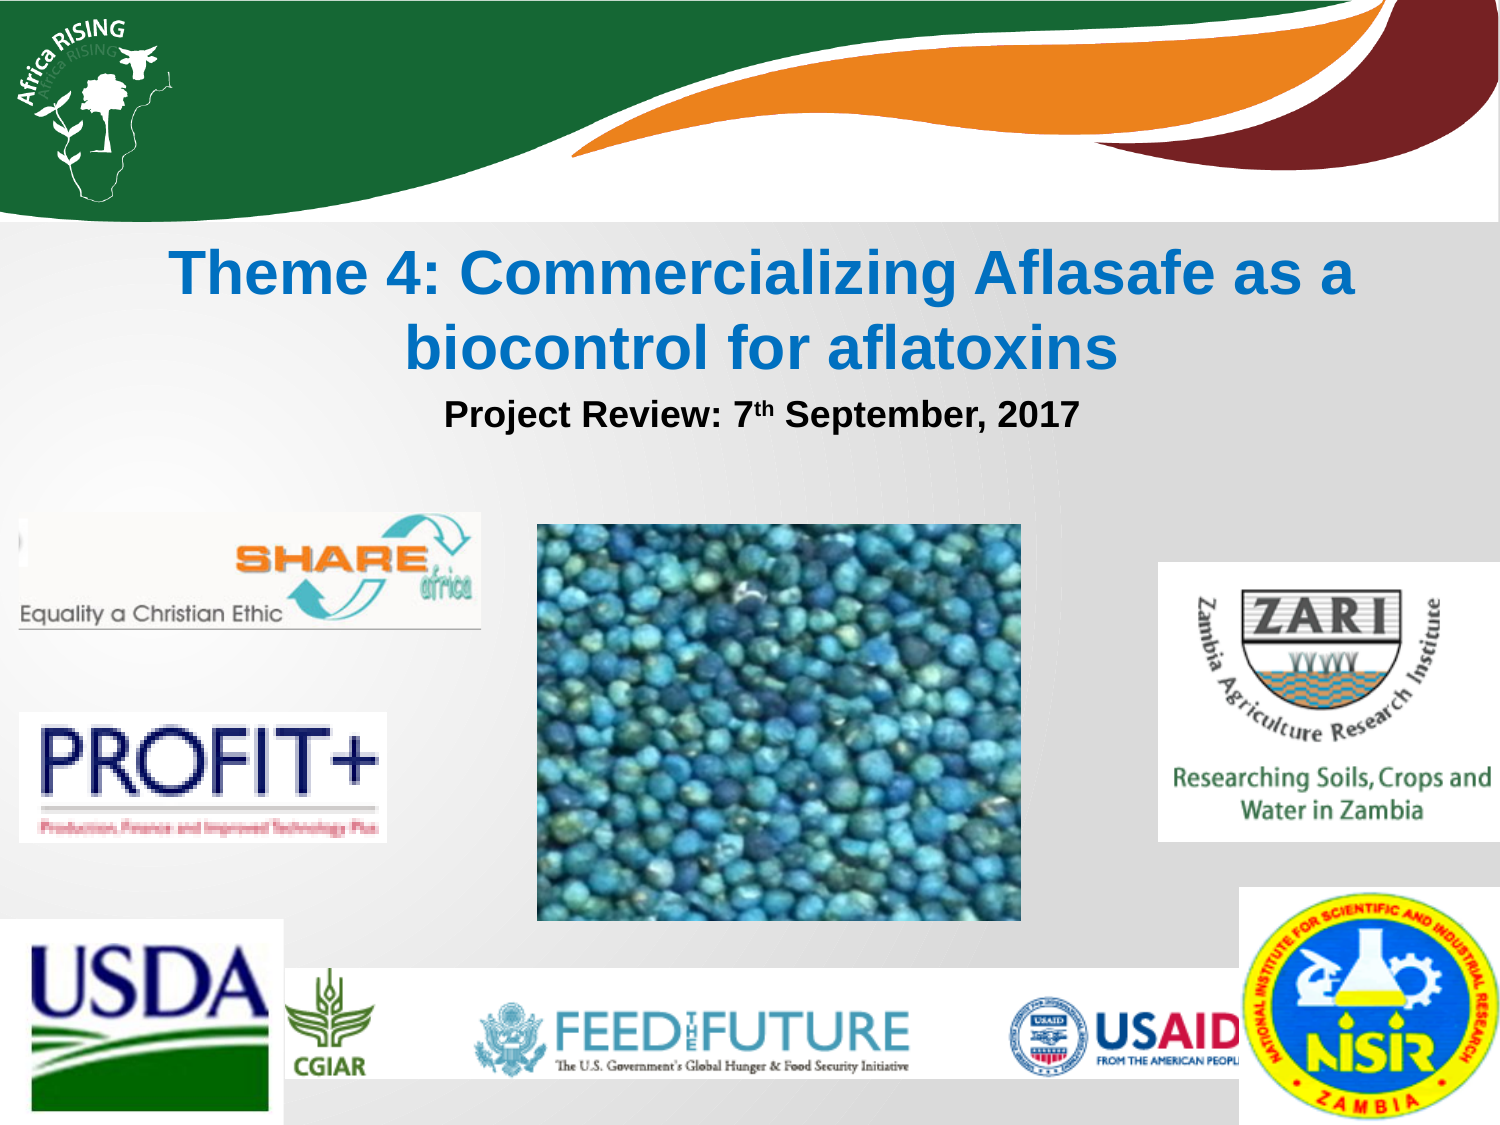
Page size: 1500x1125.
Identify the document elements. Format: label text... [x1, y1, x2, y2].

list Theme 4: Commercializing Aflasafe as a biocontrol for aflatoxins Project Review: 7th September, 2017 [2, 224, 1500, 490]
picture [536, 524, 1022, 921]
picture [0, 0, 1499, 222]
picture [285, 886, 1500, 1125]
picture [18, 511, 482, 631]
picture [0, 919, 284, 1125]
picture [19, 711, 388, 843]
picture [1158, 561, 1500, 842]
